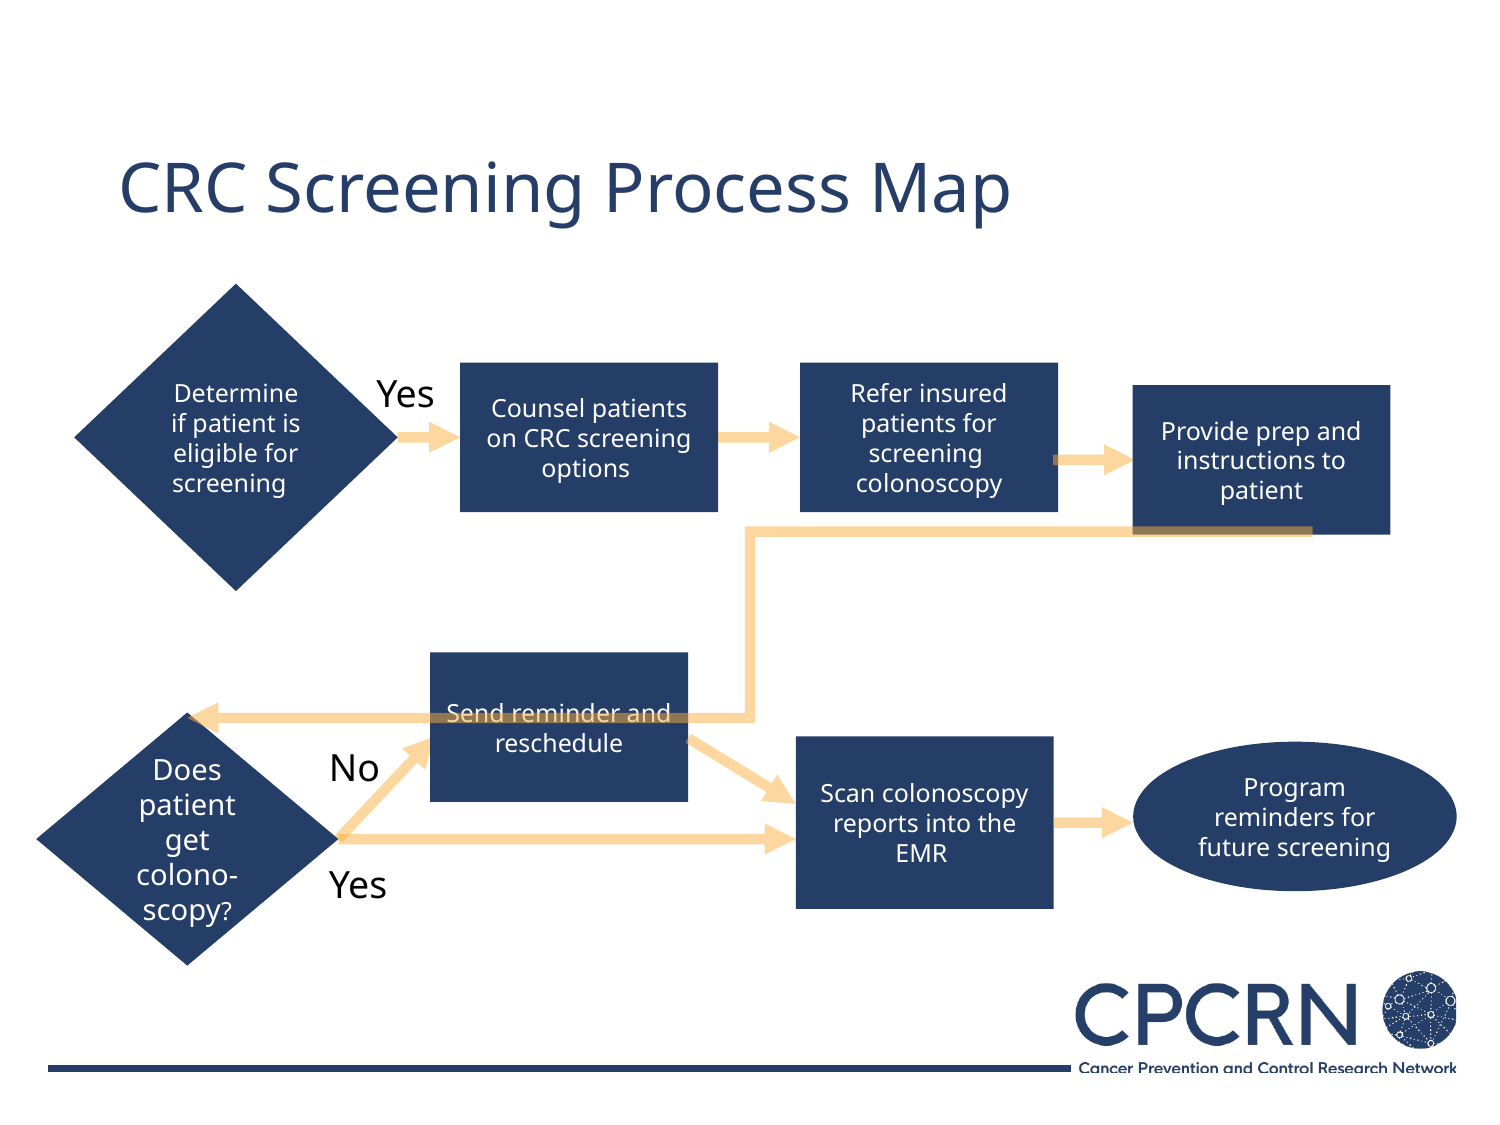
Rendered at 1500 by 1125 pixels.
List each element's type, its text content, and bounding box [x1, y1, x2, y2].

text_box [36, 283, 1457, 966]
title CRC Screening Process Map [103, 103, 1397, 278]
